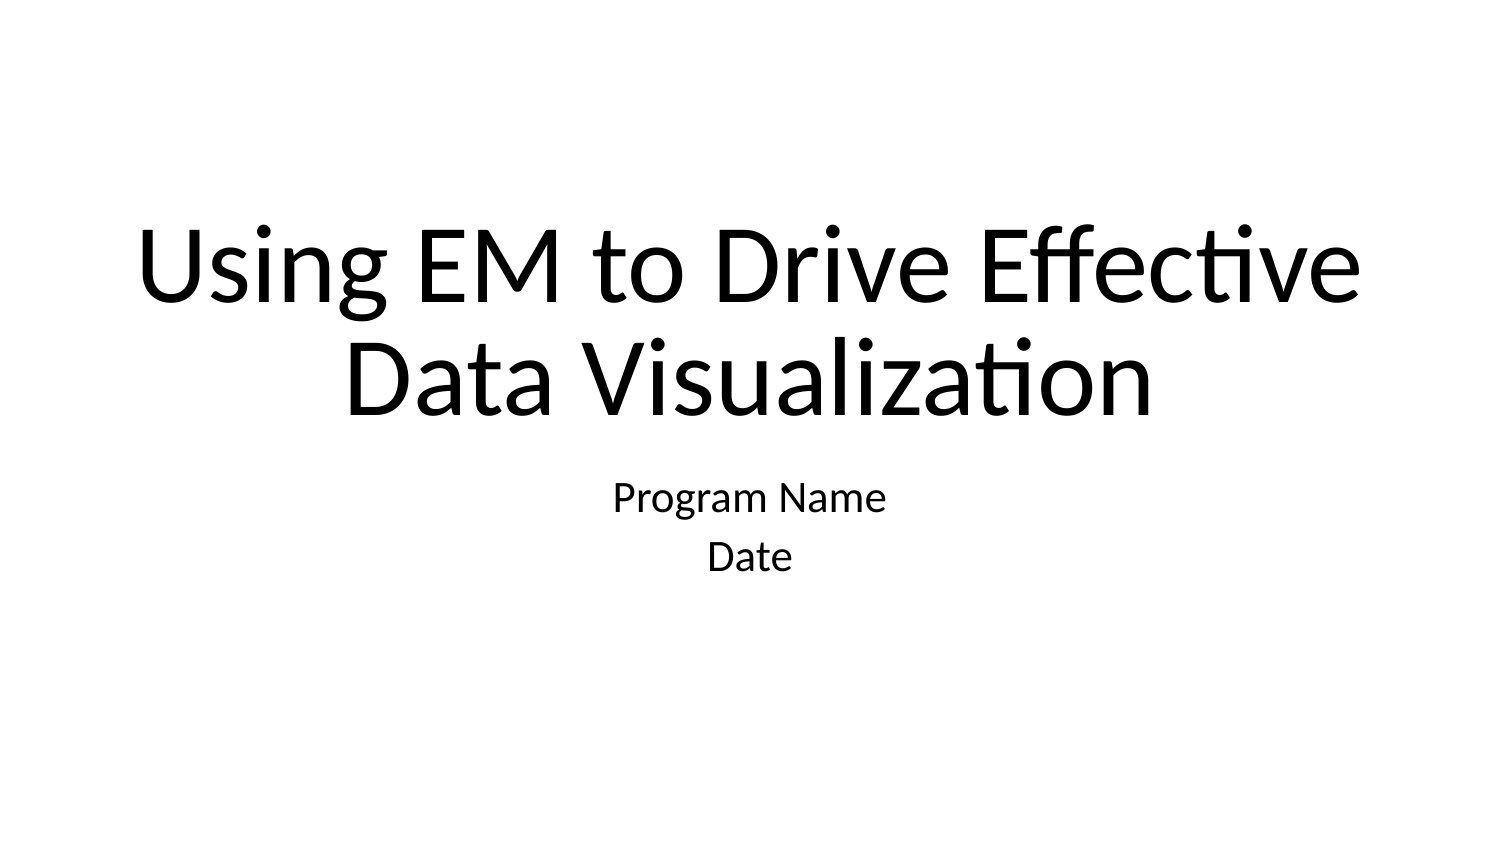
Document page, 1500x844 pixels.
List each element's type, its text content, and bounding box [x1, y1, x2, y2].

title Using EM to Drive Effective Data Visualization [51, 122, 1449, 459]
subtitle Program Name Date [51, 464, 1449, 595]
